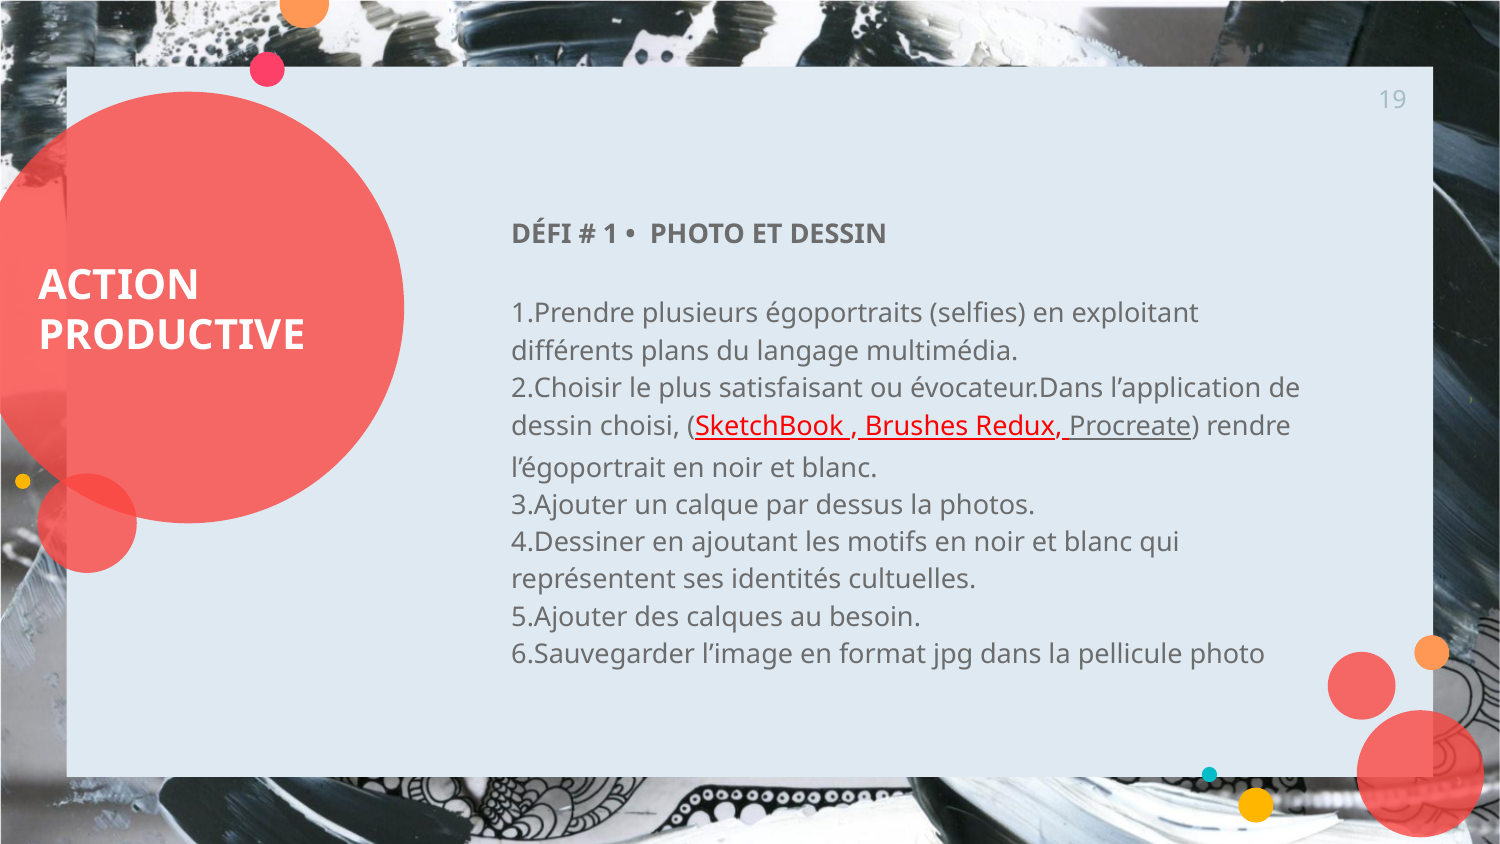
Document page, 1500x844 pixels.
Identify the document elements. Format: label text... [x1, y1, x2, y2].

slide_number ‹#› [1331, 68, 1422, 134]
title ACTION PRODUCTIVE [23, 91, 375, 524]
list DÉFI # 1 • PHOTO ET DESSIN Prendre plusieurs égoportraits (selfies) en exploitant différents plans du langage multimédia. Choisir le plus satisfaisant ou évocateur.Dans l’application de dessin choisi, (SketchBook , Brushes Redux, Procreate) rendre l’égoportrait en noir et blanc. Ajouter un calque par dessus la photos. Dessiner en ajoutant les motifs en noir et blanc qui représentent ses identités cultuelles. Ajouter des calques au besoin. Sauvegarder l’image en format jpg dans la pellicule photo [464, 196, 1341, 709]
picture [2, 2, 1500, 844]
